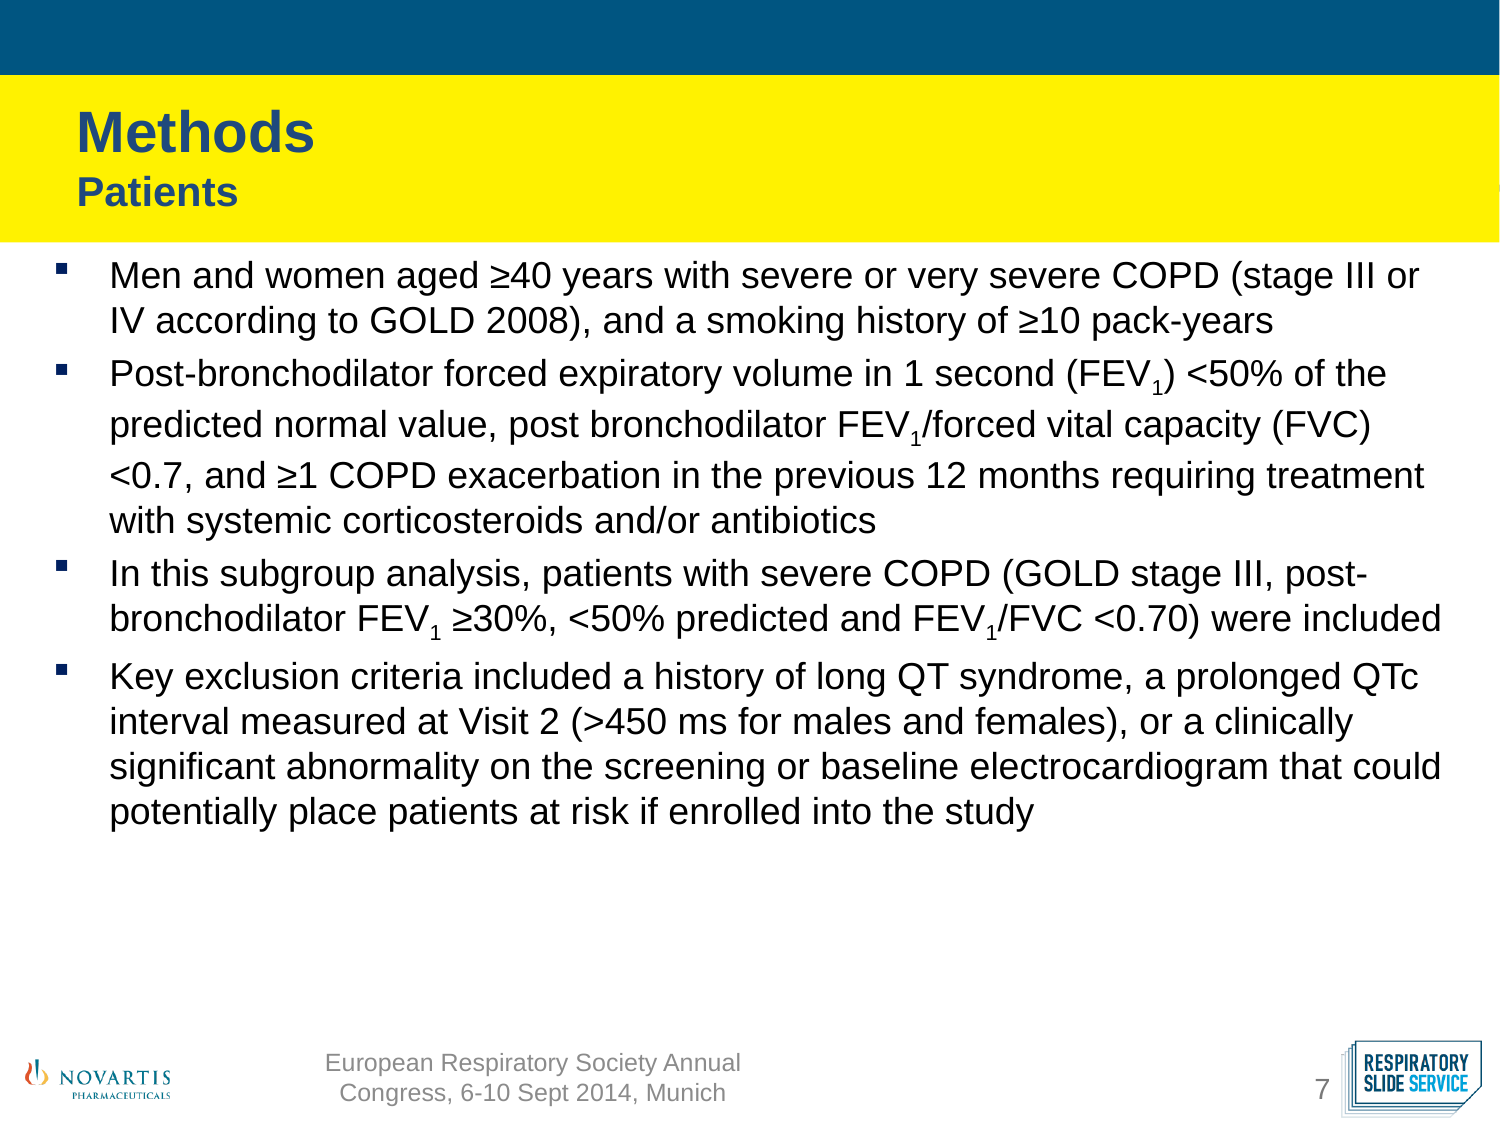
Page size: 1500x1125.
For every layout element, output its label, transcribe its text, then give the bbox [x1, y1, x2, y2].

list Men and women aged ≥40 years with severe or very severe COPD (stage III or IV according to GOLD 2008), and a smoking history of ≥10 pack-years Post-bronchodilator forced expiratory volume in 1 second (FEV1) <50% of the predicted normal value, post bronchodilator FEV1/forced vital capacity (FVC) <0.7, and ≥1 COPD exacerbation in the previous 12 months requiring treatment with systemic corticosteroids and/or antibiotics In this subgroup analysis, patients with severe COPD (GOLD stage III, post-bronchodilator FEV1 ≥30%, <50% predicted and FEV1/FVC <0.70) were included Key exclusion criteria included a history of long QT syndrome, a prolonged QTc interval measured at Visit 2 (>450 ms for males and females), or a clinically significant abnormality on the screening or baseline electrocardiogram that could potentially place patients at risk if enrolled into the study [53, 251, 1461, 1066]
text_box Methods Patients [76, 84, 1466, 225]
footer European Respiratory Society Annual Congress, 6-10 Sept 2014, Munich [295, 1046, 771, 1107]
title [77, 30, 1468, 171]
picture [1328, 1027, 1497, 1125]
picture [25, 1059, 170, 1099]
